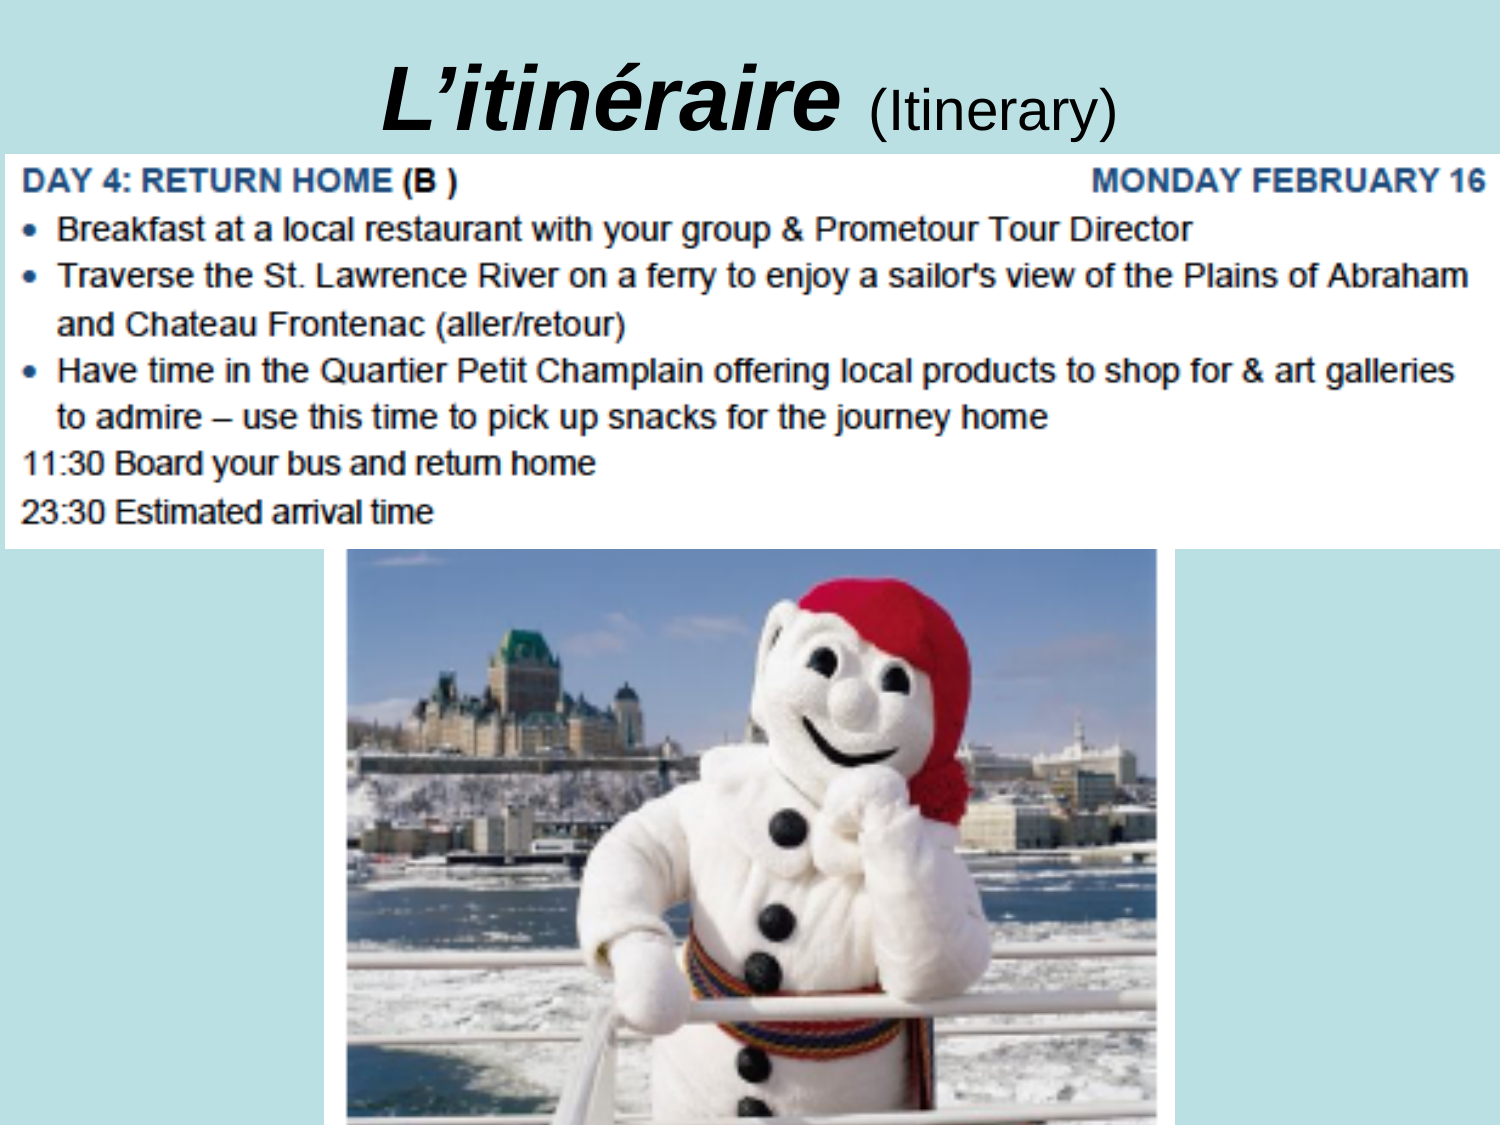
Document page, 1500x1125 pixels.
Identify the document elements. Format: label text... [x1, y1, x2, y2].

picture [5, 154, 1500, 1125]
title L’itinéraire (Itinerary) [74, 0, 1426, 153]
